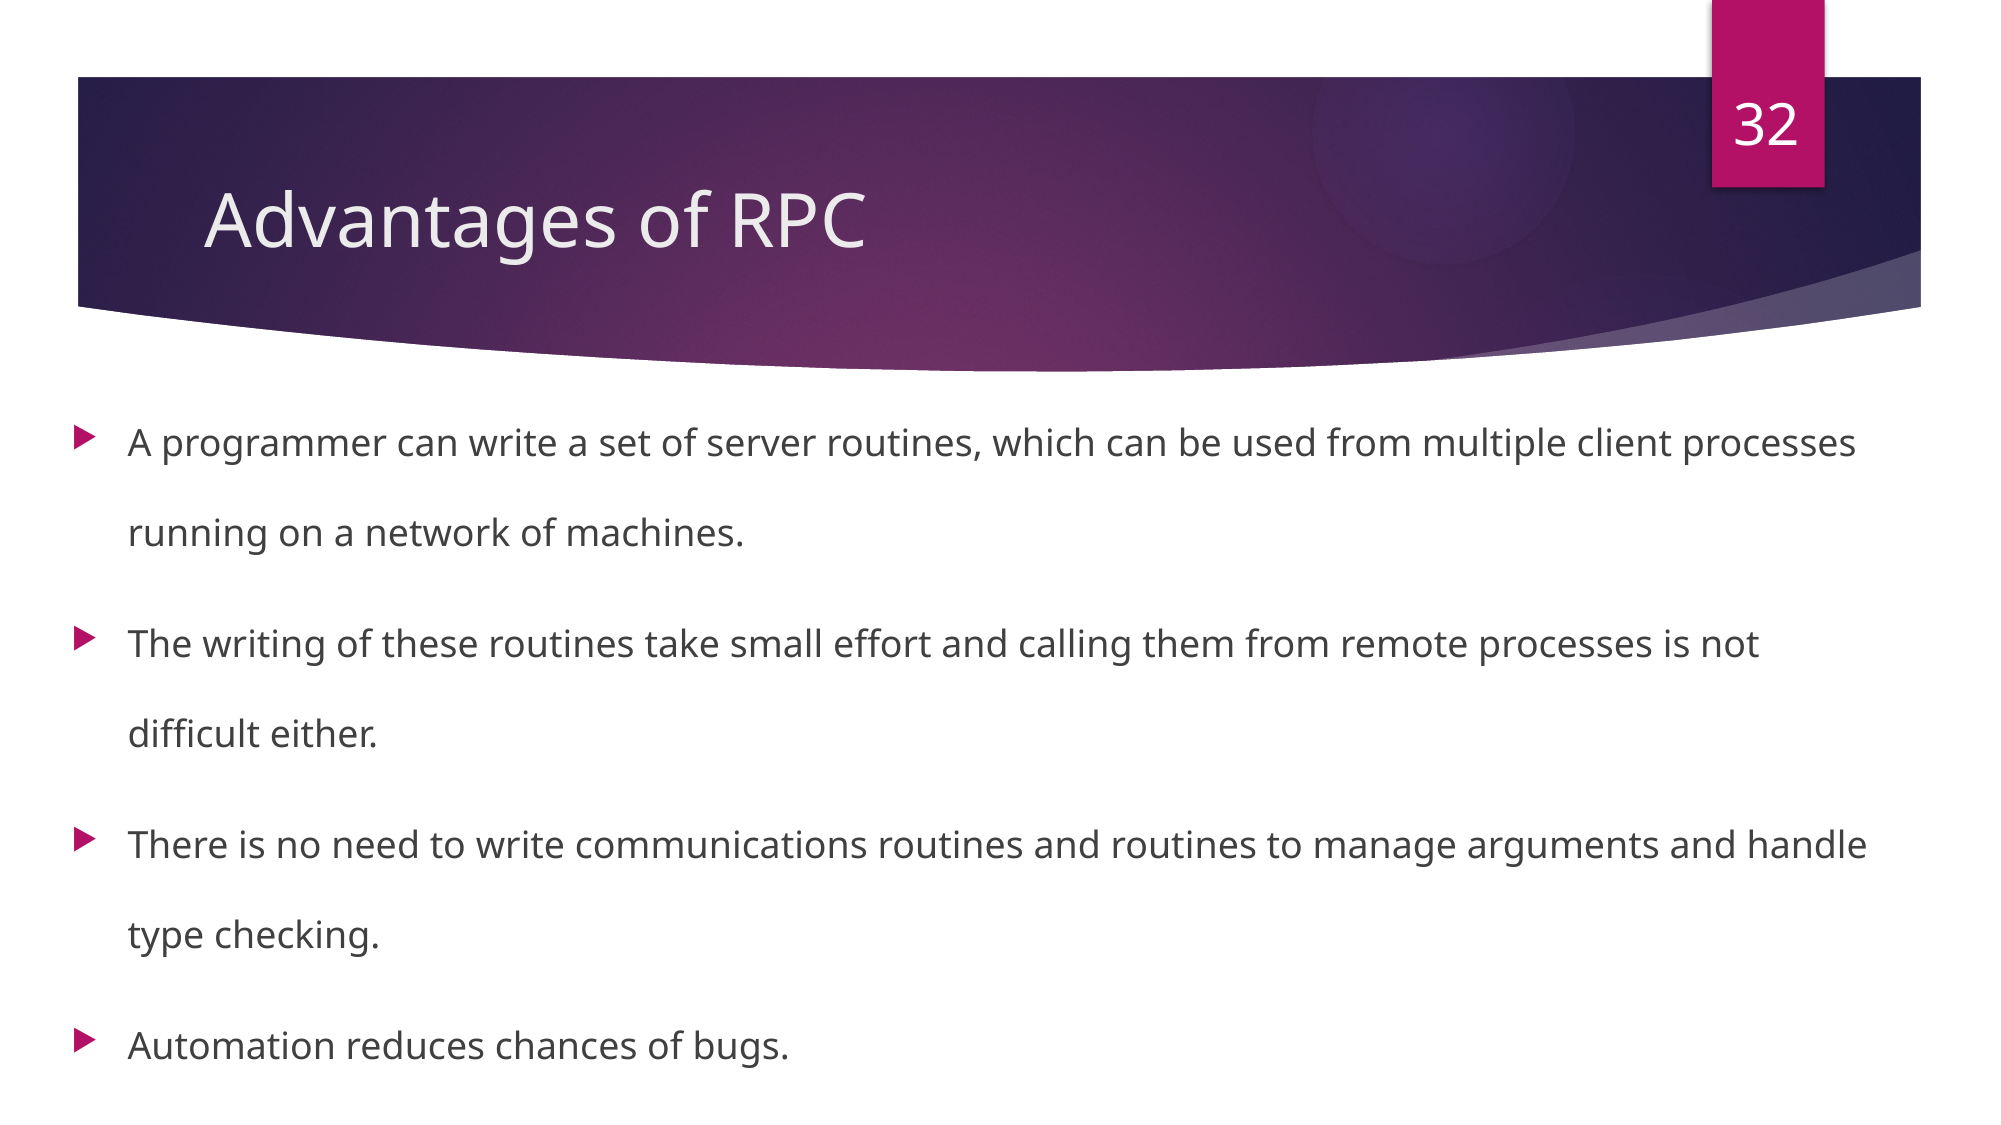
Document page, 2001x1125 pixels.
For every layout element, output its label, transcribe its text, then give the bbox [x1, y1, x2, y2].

title Advantages of RPC [189, 159, 1627, 276]
slide_number 32 [1698, 48, 1836, 175]
list A programmer can write a set of server routines, which can be used from multiple client processes running on a network of machines. The writing of these routines take small effort and calling them from remote processes is not difficult either. There is no need to write communications routines and routines to manage arguments and handle type checking. Automation reduces chances of bugs. [56, 366, 1913, 1086]
